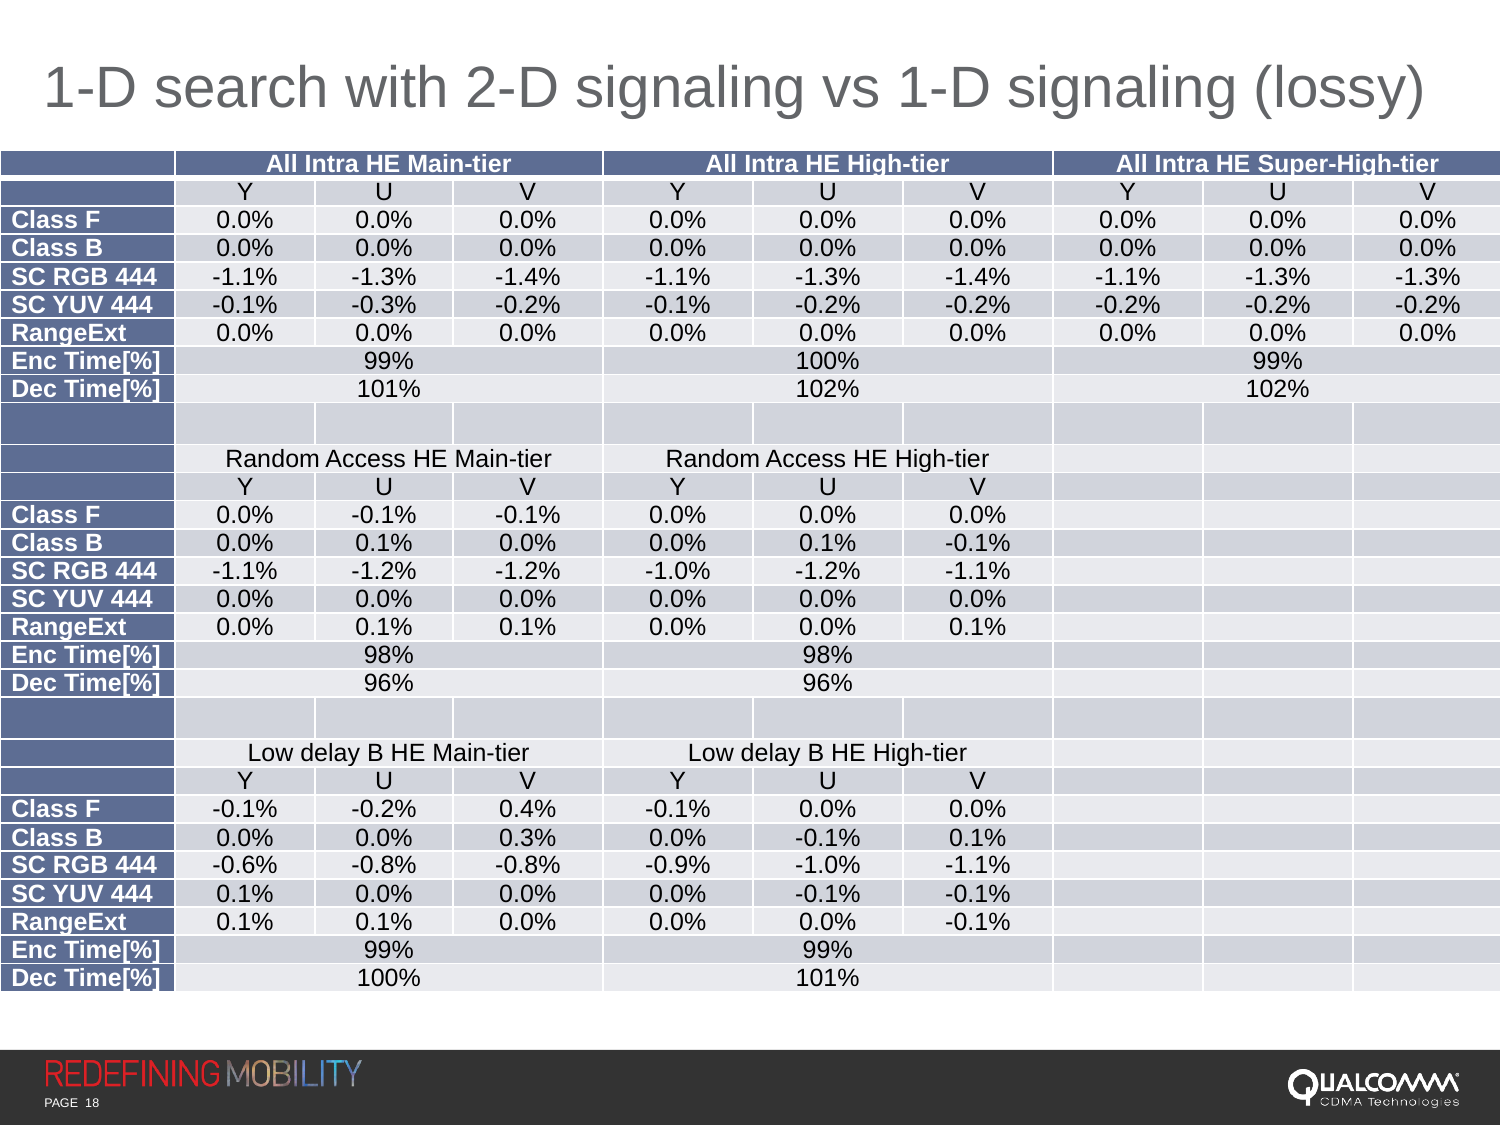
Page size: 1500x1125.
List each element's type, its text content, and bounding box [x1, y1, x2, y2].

table_cell -1.1% [176, 263, 314, 289]
table_cell [1, 740, 174, 766]
table_cell -1.2% [316, 558, 452, 584]
table_cell 99% [176, 347, 602, 374]
table_cell 0.1% [454, 614, 602, 640]
table_cell [1354, 558, 1500, 584]
table_cell [1204, 908, 1352, 934]
table_cell 0.0% [454, 207, 602, 233]
table_cell [1204, 403, 1352, 444]
table_cell -0.1% [176, 291, 314, 317]
table_cell U [316, 768, 452, 794]
table_cell [1204, 586, 1352, 612]
table_cell -0.1% [754, 824, 902, 850]
table_cell [1354, 936, 1500, 963]
table_cell [1054, 614, 1202, 640]
table_cell [1354, 473, 1500, 500]
table_cell 102% [1054, 375, 1500, 402]
picture [1278, 1058, 1478, 1114]
table_cell U [316, 181, 452, 205]
table_cell 98% [176, 642, 602, 668]
table_cell [1054, 501, 1202, 528]
table_cell 0.0% [904, 235, 1052, 261]
table_cell V [454, 181, 602, 205]
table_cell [1054, 964, 1202, 991]
table_cell -0.2% [754, 291, 902, 317]
table_cell -1.2% [754, 558, 902, 584]
table_cell [1204, 740, 1352, 766]
table_cell [1354, 614, 1500, 640]
table_cell 0.0% [754, 586, 902, 612]
table_cell 0.0% [604, 614, 752, 640]
table_cell 0.1% [176, 880, 314, 906]
table_cell 0.0% [176, 235, 314, 261]
table_cell 0.0% [176, 586, 314, 612]
table_cell 0.0% [604, 319, 752, 345]
table_cell Y [176, 473, 314, 500]
table_cell V [454, 768, 602, 794]
table_cell 0.0% [754, 319, 902, 345]
table_cell [1354, 698, 1500, 738]
table_cell 0.1% [316, 614, 452, 640]
table_cell Dec Time[%] [1, 964, 174, 991]
table_cell [1054, 852, 1202, 878]
table_cell 0.1% [176, 908, 314, 934]
table_cell Low delay B HE Main-tier [176, 740, 602, 766]
table_cell -0.2% [904, 291, 1052, 317]
table_cell 0.0% [904, 319, 1052, 345]
table_cell 0.0% [1054, 235, 1202, 261]
table_cell 0.0% [454, 235, 602, 261]
table_cell U [754, 473, 902, 500]
table_cell Dec Time[%] [1, 670, 174, 696]
table_header [1, 151, 174, 175]
table_cell [1054, 908, 1202, 934]
table_cell Class B [1, 824, 174, 850]
table_cell Enc Time[%] [1, 347, 174, 374]
table_cell -0.9% [604, 852, 752, 878]
table_cell V [904, 181, 1052, 205]
table_cell RangeExt [1, 908, 174, 934]
table_cell [1204, 530, 1352, 556]
table_cell [176, 698, 314, 738]
table_cell Enc Time[%] [1, 936, 174, 963]
table_cell -0.2% [1204, 291, 1352, 317]
table_cell 0.0% [176, 319, 314, 345]
table_cell [1204, 796, 1352, 822]
picture [30, 1048, 372, 1099]
table_cell [1, 473, 174, 500]
table_cell [1, 768, 174, 794]
table_cell -0.2% [1354, 291, 1500, 317]
table_cell 0.0% [1204, 207, 1352, 233]
table_cell -0.8% [454, 852, 602, 878]
table_cell [454, 698, 602, 738]
table_cell [1204, 642, 1352, 668]
table_cell 0.1% [904, 614, 1052, 640]
table_cell Random Access HE Main-tier [176, 445, 602, 472]
table_cell V [904, 473, 1052, 500]
table_cell [1354, 740, 1500, 766]
table_cell 102% [604, 375, 1052, 402]
table_cell 0.0% [1204, 319, 1352, 345]
table_cell 99% [176, 936, 602, 963]
table_cell 0.0% [604, 880, 752, 906]
table_cell [904, 403, 1052, 444]
table_cell 0.0% [176, 207, 314, 233]
table_cell -1.3% [1204, 263, 1352, 289]
table_cell [176, 403, 314, 444]
table_cell 0.1% [754, 530, 902, 556]
table_cell 0.0% [904, 207, 1052, 233]
table_cell [1204, 670, 1352, 696]
table_cell [604, 698, 752, 738]
table_cell 0.0% [1354, 319, 1500, 345]
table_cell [1354, 964, 1500, 991]
table_cell 0.0% [316, 824, 452, 850]
table_cell 100% [604, 347, 1052, 374]
table_cell [1204, 936, 1352, 963]
table_cell 0.0% [316, 207, 452, 233]
table_cell -1.1% [604, 263, 752, 289]
table_cell SC RGB 444 [1, 558, 174, 584]
table_cell [1204, 824, 1352, 850]
table_cell -1.0% [604, 558, 752, 584]
table_cell 0.0% [176, 824, 314, 850]
table_cell -0.2% [316, 796, 452, 822]
table_cell [316, 403, 452, 444]
table_cell 0.0% [1354, 235, 1500, 261]
table_cell Y [176, 181, 314, 205]
table_cell SC RGB 444 [1, 852, 174, 878]
table_cell -0.1% [604, 796, 752, 822]
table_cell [604, 964, 1052, 991]
table_cell [1354, 768, 1500, 794]
table_cell [1, 445, 174, 472]
table_cell 0.0% [316, 880, 452, 906]
table_cell Enc Time[%] [1, 642, 174, 668]
table_cell [1054, 796, 1202, 822]
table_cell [176, 964, 602, 991]
table_cell 0.0% [316, 586, 452, 612]
table_cell 0.0% [316, 319, 452, 345]
table_cell 0.0% [1204, 235, 1352, 261]
table_cell V [1354, 181, 1500, 205]
table_cell 0.0% [754, 796, 902, 822]
table_cell Y [604, 768, 752, 794]
table_cell [1054, 768, 1202, 794]
table_cell 0.0% [754, 235, 902, 261]
table_cell Class B [1, 530, 174, 556]
table_cell -1.4% [904, 263, 1052, 289]
table_cell 0.0% [454, 319, 602, 345]
table_cell 0.0% [754, 908, 902, 934]
table_cell -0.6% [176, 852, 314, 878]
table_cell 0.0% [176, 501, 314, 528]
table_header All Intra HE High-tier [604, 151, 1052, 175]
table_cell [1054, 642, 1202, 668]
table_cell SC RGB 444 [1, 263, 174, 289]
table_cell RangeExt [1, 614, 174, 640]
table_cell [1, 698, 174, 738]
table_cell [1204, 445, 1352, 472]
table_cell [1054, 880, 1202, 906]
table_cell [1204, 880, 1352, 906]
table_cell [1054, 586, 1202, 612]
title 1-D search with 2-D signaling vs 1-D signaling (lossy) [28, 44, 1462, 138]
table_cell 0.0% [604, 586, 752, 612]
table_cell [1204, 614, 1352, 640]
table_cell [1354, 852, 1500, 878]
table_cell [1354, 501, 1500, 528]
table_cell -0.2% [1054, 291, 1202, 317]
table_cell [1354, 796, 1500, 822]
table_header All Intra HE Main-tier [176, 151, 602, 175]
table_cell -1.1% [176, 558, 314, 584]
table_cell [1354, 824, 1500, 850]
table_cell 0.0% [604, 207, 752, 233]
table_cell 99% [1054, 347, 1500, 374]
table_cell [1354, 670, 1500, 696]
table_cell 0.1% [904, 824, 1052, 850]
table_cell SC YUV 444 [1, 586, 174, 612]
table_cell V [904, 768, 1052, 794]
table_cell 0.0% [754, 207, 902, 233]
table_cell [1204, 558, 1352, 584]
table_cell 0.0% [454, 586, 602, 612]
table_cell 0.0% [604, 235, 752, 261]
table_cell 0.4% [454, 796, 602, 822]
table_cell [1, 403, 174, 444]
table_cell 0.0% [1354, 207, 1500, 233]
table_cell 0.0% [1054, 319, 1202, 345]
table_cell [754, 698, 902, 738]
table_cell [1204, 768, 1352, 794]
table_cell -0.1% [454, 501, 602, 528]
table_cell 0.0% [316, 235, 452, 261]
table_cell 0.0% [604, 530, 752, 556]
table_cell 101% [176, 375, 602, 402]
table_cell [1054, 558, 1202, 584]
table_cell [1054, 473, 1202, 500]
table_cell Class F [1, 207, 174, 233]
table_cell 0.3% [454, 824, 602, 850]
table_cell -0.3% [316, 291, 452, 317]
table_cell -1.1% [904, 852, 1052, 878]
table_cell 0.0% [904, 796, 1052, 822]
table_cell [1354, 908, 1500, 934]
table_cell 0.0% [454, 530, 602, 556]
table_cell U [316, 473, 452, 500]
table_cell 0.0% [454, 880, 602, 906]
table_cell [1054, 445, 1202, 472]
table_cell -0.8% [316, 852, 452, 878]
table_cell 0.0% [176, 530, 314, 556]
table_cell [1204, 473, 1352, 500]
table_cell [1204, 964, 1352, 991]
table_cell -0.1% [176, 796, 314, 822]
table_cell U [754, 768, 902, 794]
table_cell 0.0% [904, 586, 1052, 612]
table_cell [1354, 530, 1500, 556]
table_cell [1054, 936, 1202, 963]
table_header All Intra HE Super-High-tier [1054, 151, 1500, 175]
table_cell -0.1% [604, 291, 752, 317]
table_cell [454, 403, 602, 444]
table_cell V [454, 473, 602, 500]
table_cell [604, 403, 752, 444]
table_cell 0.0% [754, 614, 902, 640]
table_cell -1.1% [1054, 263, 1202, 289]
table_cell -1.3% [316, 263, 452, 289]
table_cell RangeExt [1, 319, 174, 345]
table_cell [1054, 698, 1202, 738]
table_cell Class F [1, 501, 174, 528]
table_cell -1.0% [754, 852, 902, 878]
table_cell Dec Time[%] [1, 375, 174, 402]
table_cell [316, 698, 452, 738]
table_cell -0.1% [904, 908, 1052, 934]
table_cell Y [604, 181, 752, 205]
table_cell Class B [1, 235, 174, 261]
table_cell Y [176, 768, 314, 794]
table_cell [1354, 403, 1500, 444]
table_cell 99% [604, 936, 1052, 963]
table_cell -0.1% [754, 880, 902, 906]
table_cell U [754, 181, 902, 205]
table_cell 0.0% [604, 908, 752, 934]
table_cell -0.1% [904, 530, 1052, 556]
table_cell -0.1% [904, 880, 1052, 906]
table_cell [1054, 740, 1202, 766]
table_cell -1.3% [754, 263, 902, 289]
table_cell 0.0% [754, 501, 902, 528]
table_cell [1204, 852, 1352, 878]
table_cell 0.0% [1054, 207, 1202, 233]
table_cell 0.1% [316, 908, 452, 934]
table_cell -0.1% [316, 501, 452, 528]
table_cell [1204, 698, 1352, 738]
table_cell [1204, 501, 1352, 528]
table_cell Class F [1, 796, 174, 822]
table_cell [1054, 403, 1202, 444]
table_cell 0.0% [176, 614, 314, 640]
table_cell [754, 403, 902, 444]
table_cell -1.2% [454, 558, 602, 584]
table_cell U [1204, 181, 1352, 205]
table_cell 98% [604, 642, 1052, 668]
table_cell Random Access HE High-tier [604, 445, 1052, 472]
table_cell -1.4% [454, 263, 602, 289]
table_cell -1.3% [1354, 263, 1500, 289]
table_cell [1354, 642, 1500, 668]
table_cell 96% [176, 670, 602, 696]
table_cell 0.0% [604, 501, 752, 528]
table_cell [1054, 670, 1202, 696]
table_cell [904, 698, 1052, 738]
table_cell [1054, 824, 1202, 850]
table_cell SC YUV 444 [1, 880, 174, 906]
table_cell -1.1% [904, 558, 1052, 584]
table_cell [1054, 530, 1202, 556]
table_cell [1354, 445, 1500, 472]
table_cell Y [604, 473, 752, 500]
table_cell -0.2% [454, 291, 602, 317]
table_cell Y [1054, 181, 1202, 205]
table_cell [1354, 586, 1500, 612]
table_cell [1354, 880, 1500, 906]
table_cell 0.0% [904, 501, 1052, 528]
table_cell 0.1% [316, 530, 452, 556]
table_cell 0.0% [454, 908, 602, 934]
table_cell 96% [604, 670, 1052, 696]
table_cell Low delay B HE High-tier [604, 740, 1052, 766]
table_cell [1, 181, 174, 205]
table_cell SC YUV 444 [1, 291, 174, 317]
table_cell 0.0% [604, 824, 752, 850]
